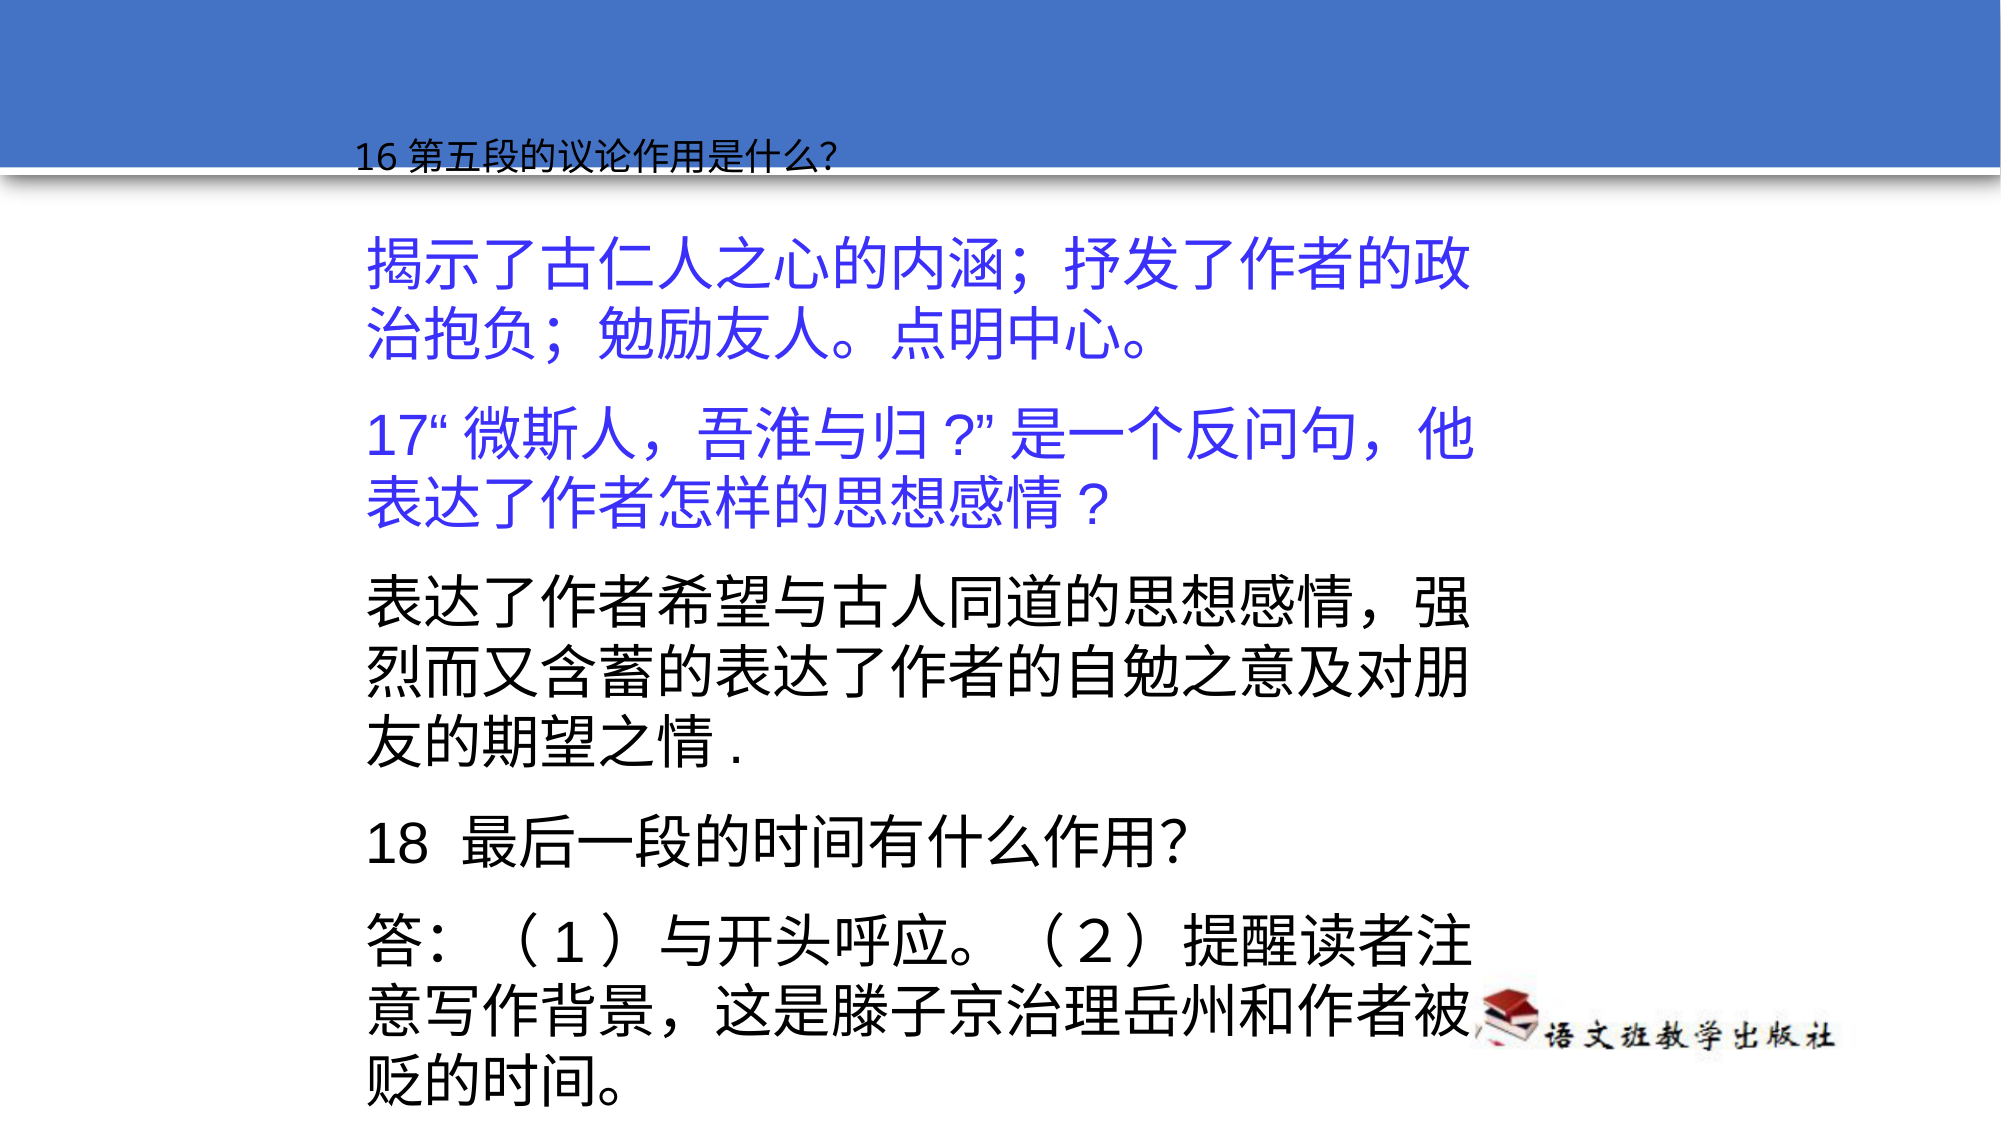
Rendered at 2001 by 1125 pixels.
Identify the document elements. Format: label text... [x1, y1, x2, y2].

picture [0, 0, 2001, 1125]
text_box 16第五段的议论作用是什么？ [338, 125, 1461, 186]
text_box 揭示了古仁人之心的内涵；抒发了作者的政治抱负；勉励友人。点明中心。 17“微斯人，吾淮与归?”是一个反问句，他表达了作者怎样的思想感情? 表达了作者希望与古人同道的思想感情，强烈而又含蓄的表达了作者的自勉之意及对朋友的期望之情. 18 最后一段的时间有什么作用？ 答：（1）与开头呼应。（２）提醒读者注意写作背景，这是滕子京治理岳州和作者被贬的时间。 [350, 220, 1532, 1122]
